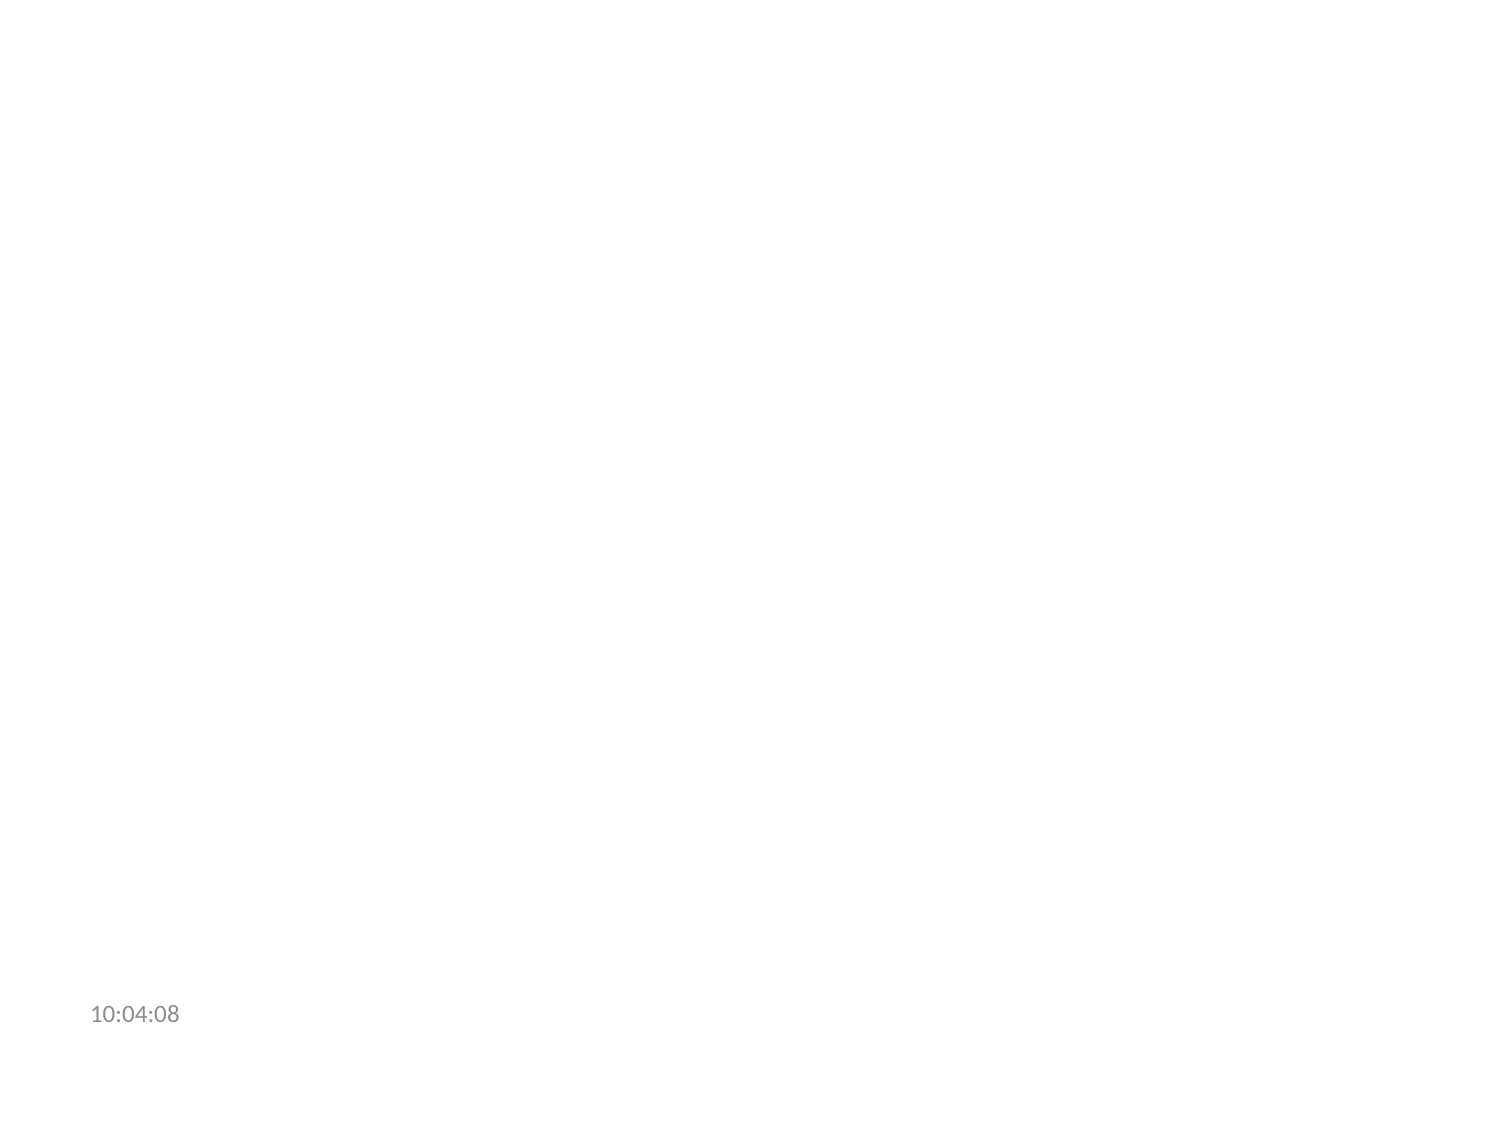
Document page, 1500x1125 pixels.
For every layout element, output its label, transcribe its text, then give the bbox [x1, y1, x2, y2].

text_box 15:35:09 [75, 982, 425, 1043]
